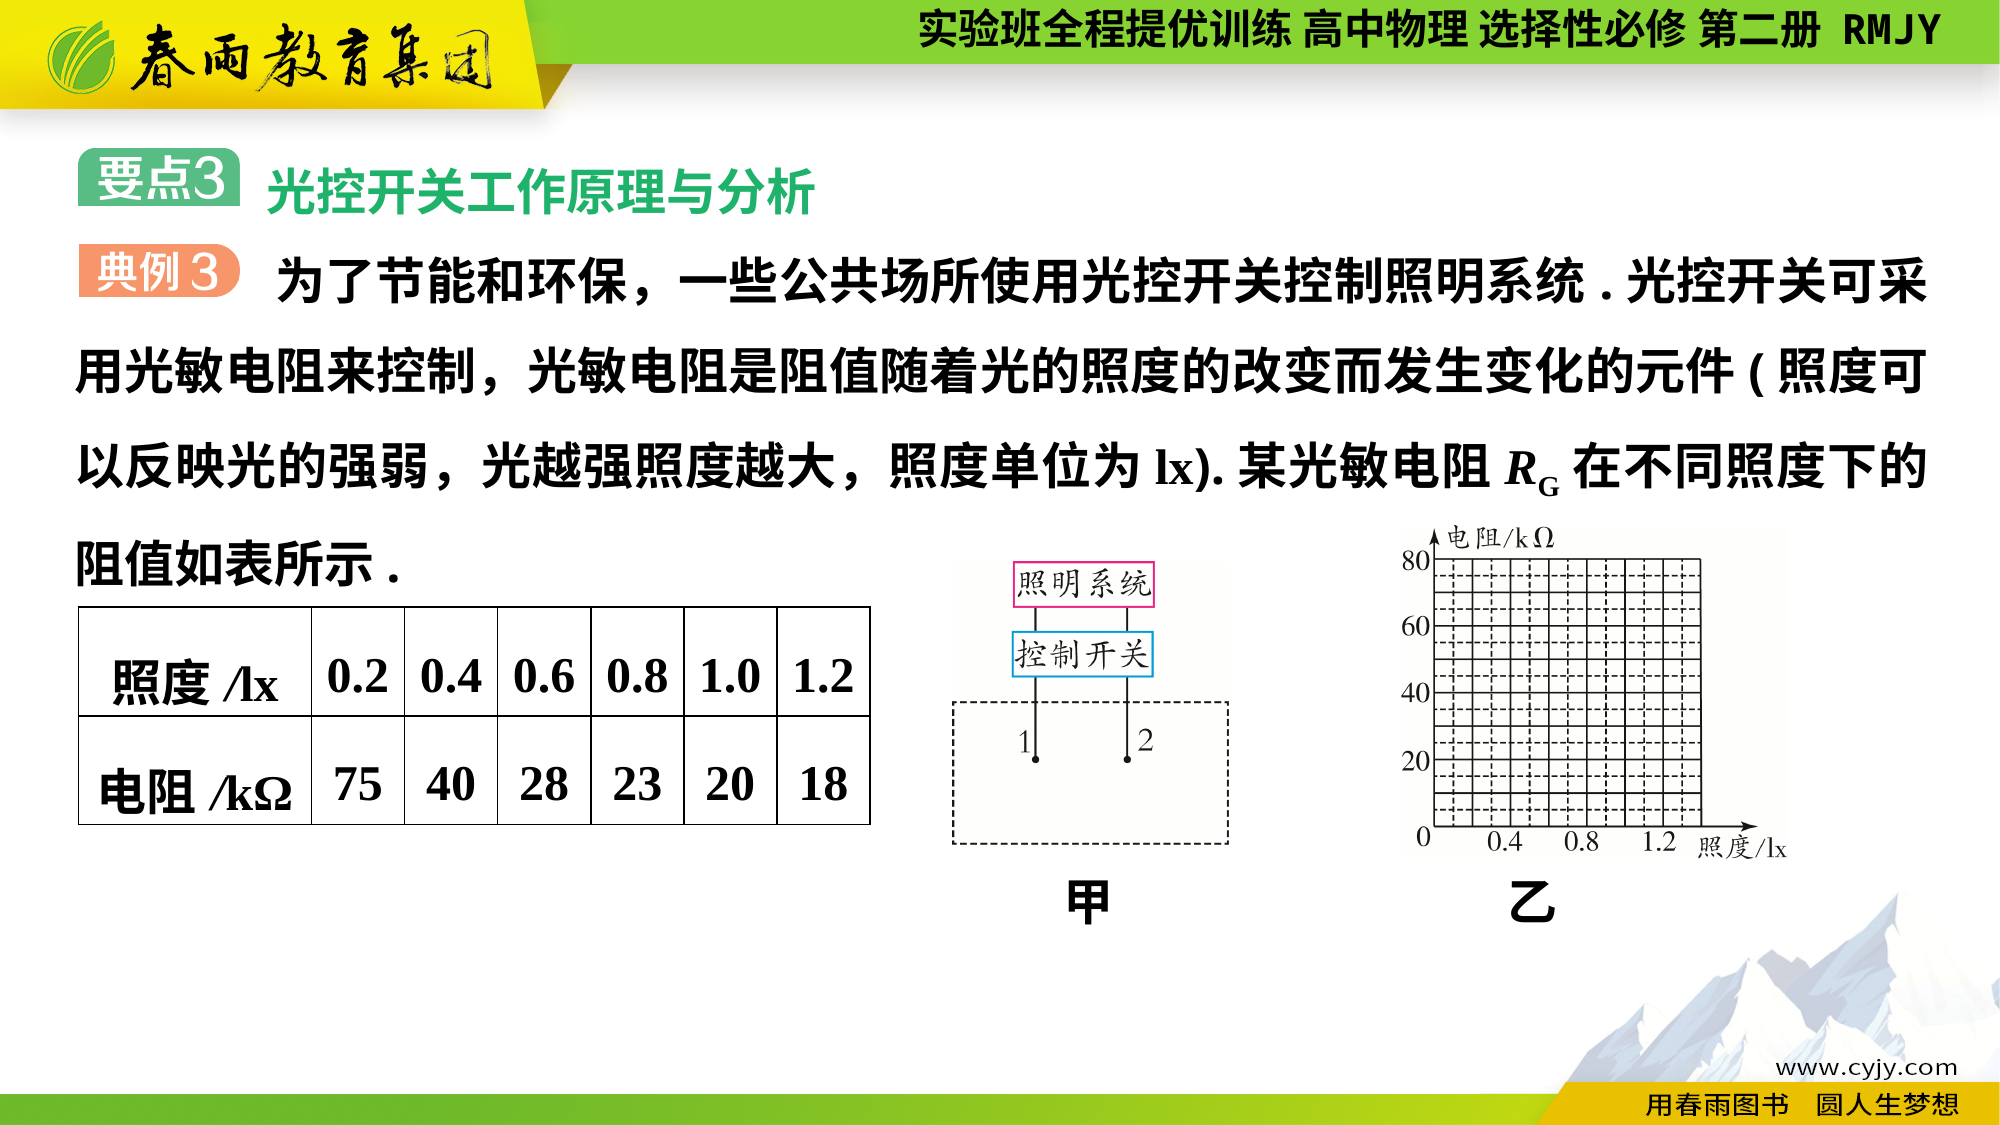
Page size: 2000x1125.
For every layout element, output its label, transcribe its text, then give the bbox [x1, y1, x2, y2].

picture [0, 0, 2000, 1125]
table_cell 40 [405, 717, 497, 824]
table_cell 75 [312, 717, 404, 824]
table_cell 18 [778, 717, 869, 824]
table_header 1.0 [685, 608, 776, 715]
table_cell 电阻/kΩ [79, 717, 311, 824]
table_header 0.4 [405, 608, 497, 715]
table_cell 28 [498, 717, 590, 824]
table_header 1.2 [778, 608, 869, 715]
table_cell 20 [685, 717, 776, 824]
table_header 0.8 [592, 608, 683, 715]
table_header 照度/lx [79, 608, 311, 715]
text_box 甲 乙 [1048, 832, 1827, 938]
list 光控开关工作原理与分析 为了节能和环保，一些公共场所使用光控开关控制照明系统.光控开关可采用光敏电阻来控制，光敏电阻是阻值随着光的照度的改变而发生变化的元件(照度可以反映光的强弱，光越强照度越大，照度单位为lx).某光敏电阻RG在不同照度下的阻值如表所示. [59, 122, 1944, 578]
table_header 0.6 [498, 608, 590, 715]
table_cell 23 [592, 717, 683, 824]
table_header 0.2 [312, 608, 404, 715]
